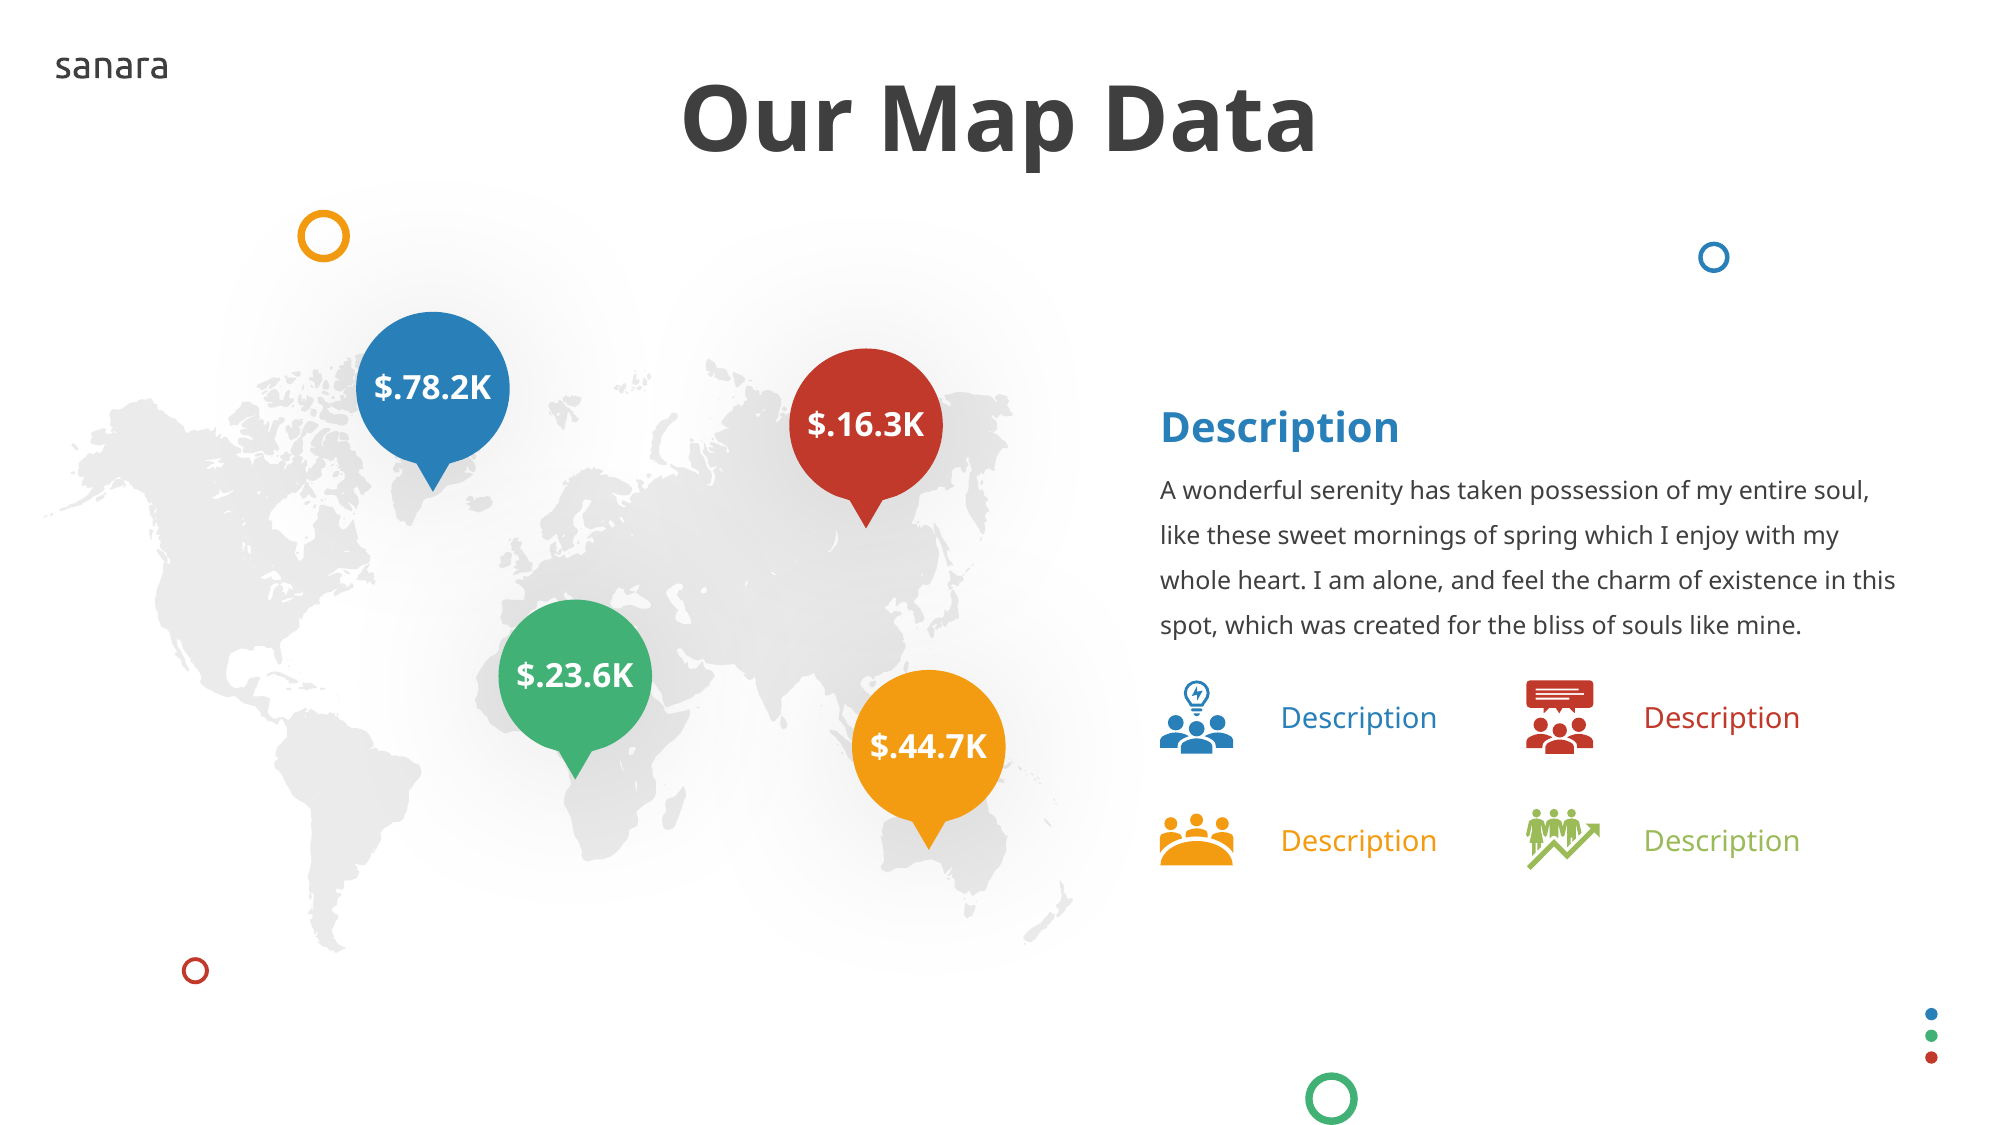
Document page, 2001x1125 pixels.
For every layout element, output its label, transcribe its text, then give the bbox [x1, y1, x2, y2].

text_box [296, 208, 351, 264]
text_box Description [1145, 393, 1459, 459]
text_box Description [1628, 814, 1830, 865]
text_box [180, 956, 210, 986]
text_box Description [1265, 814, 1467, 865]
text_box Description [1628, 692, 1830, 742]
text_box [367, 310, 499, 347]
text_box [1160, 680, 1234, 754]
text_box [43, 347, 1073, 953]
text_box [1526, 680, 1594, 754]
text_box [1925, 1007, 1938, 1064]
text_box A wonderful serenity has taken possession of my entire soul, like these sweet mornings of spring which I enjoy with my whole heart. I am alone, and feel the charm of existence in this spot, which was created for the bliss of souls like mine. [1145, 452, 1917, 647]
text_box [1304, 1071, 1359, 1125]
text_box Description [1265, 692, 1467, 742]
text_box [56, 57, 167, 79]
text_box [1159, 813, 1234, 866]
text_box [1526, 808, 1600, 870]
text_box [1697, 240, 1731, 274]
title Our Map Data [319, 52, 1681, 178]
